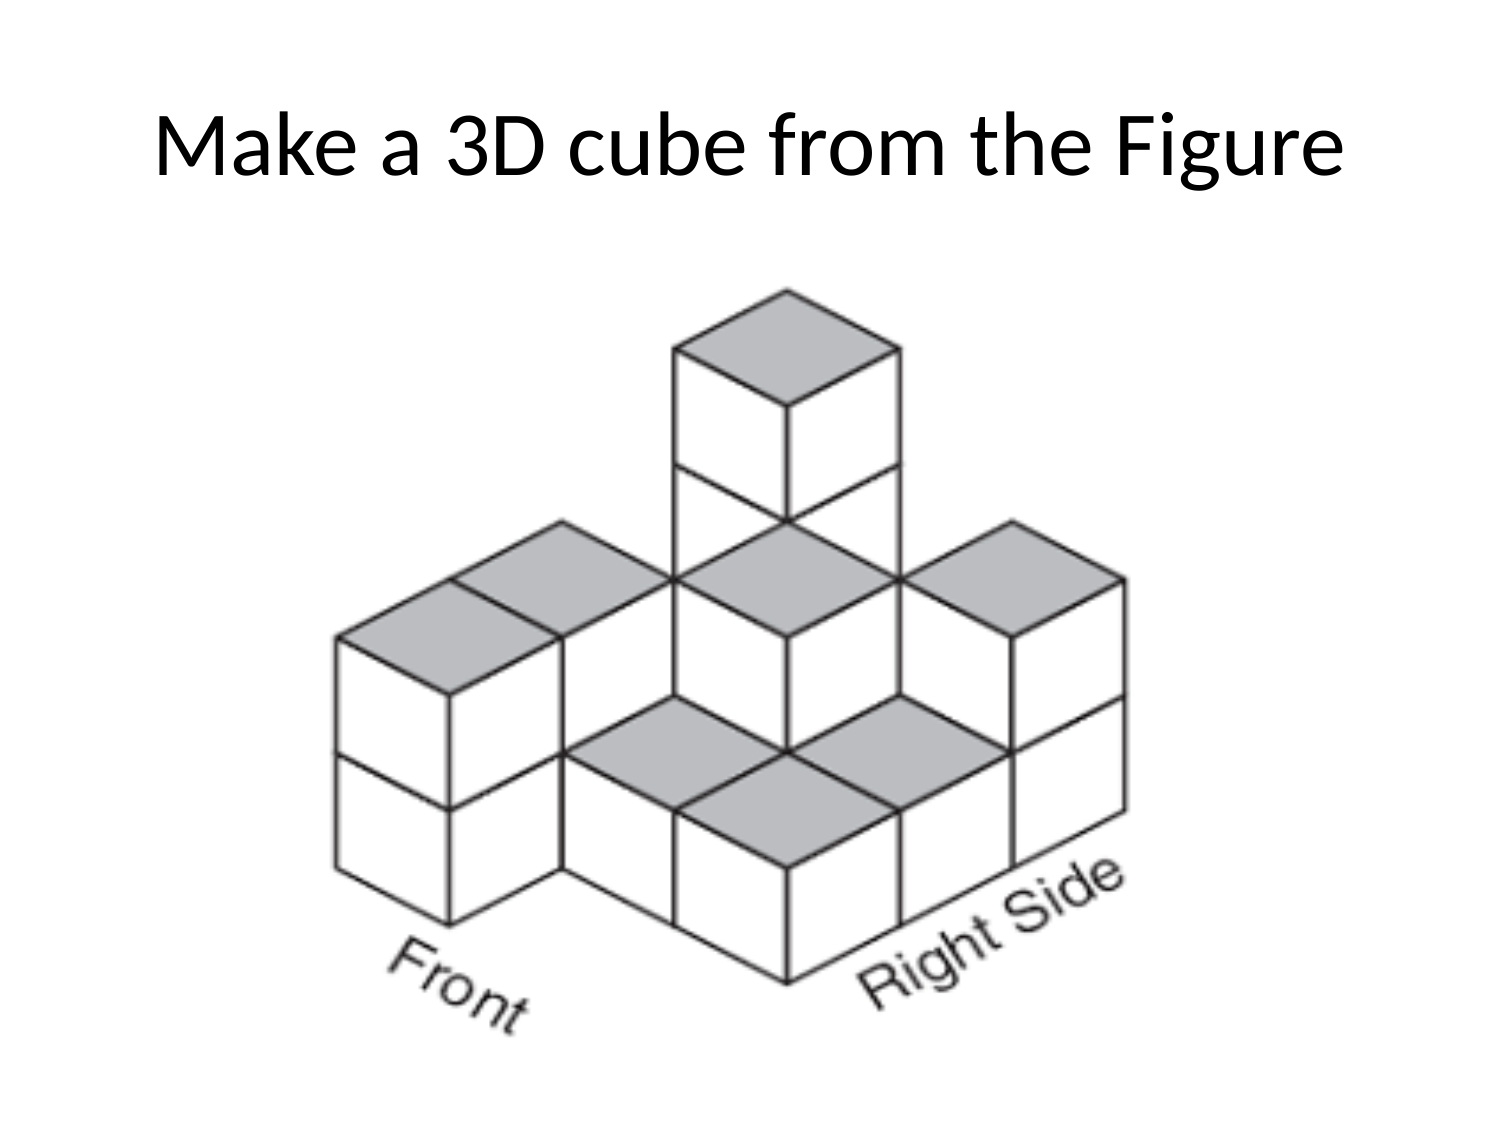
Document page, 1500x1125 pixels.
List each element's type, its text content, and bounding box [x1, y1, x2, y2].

picture [62, 212, 1500, 1088]
title Make a 3D cube from the Figure [75, 45, 1425, 210]
